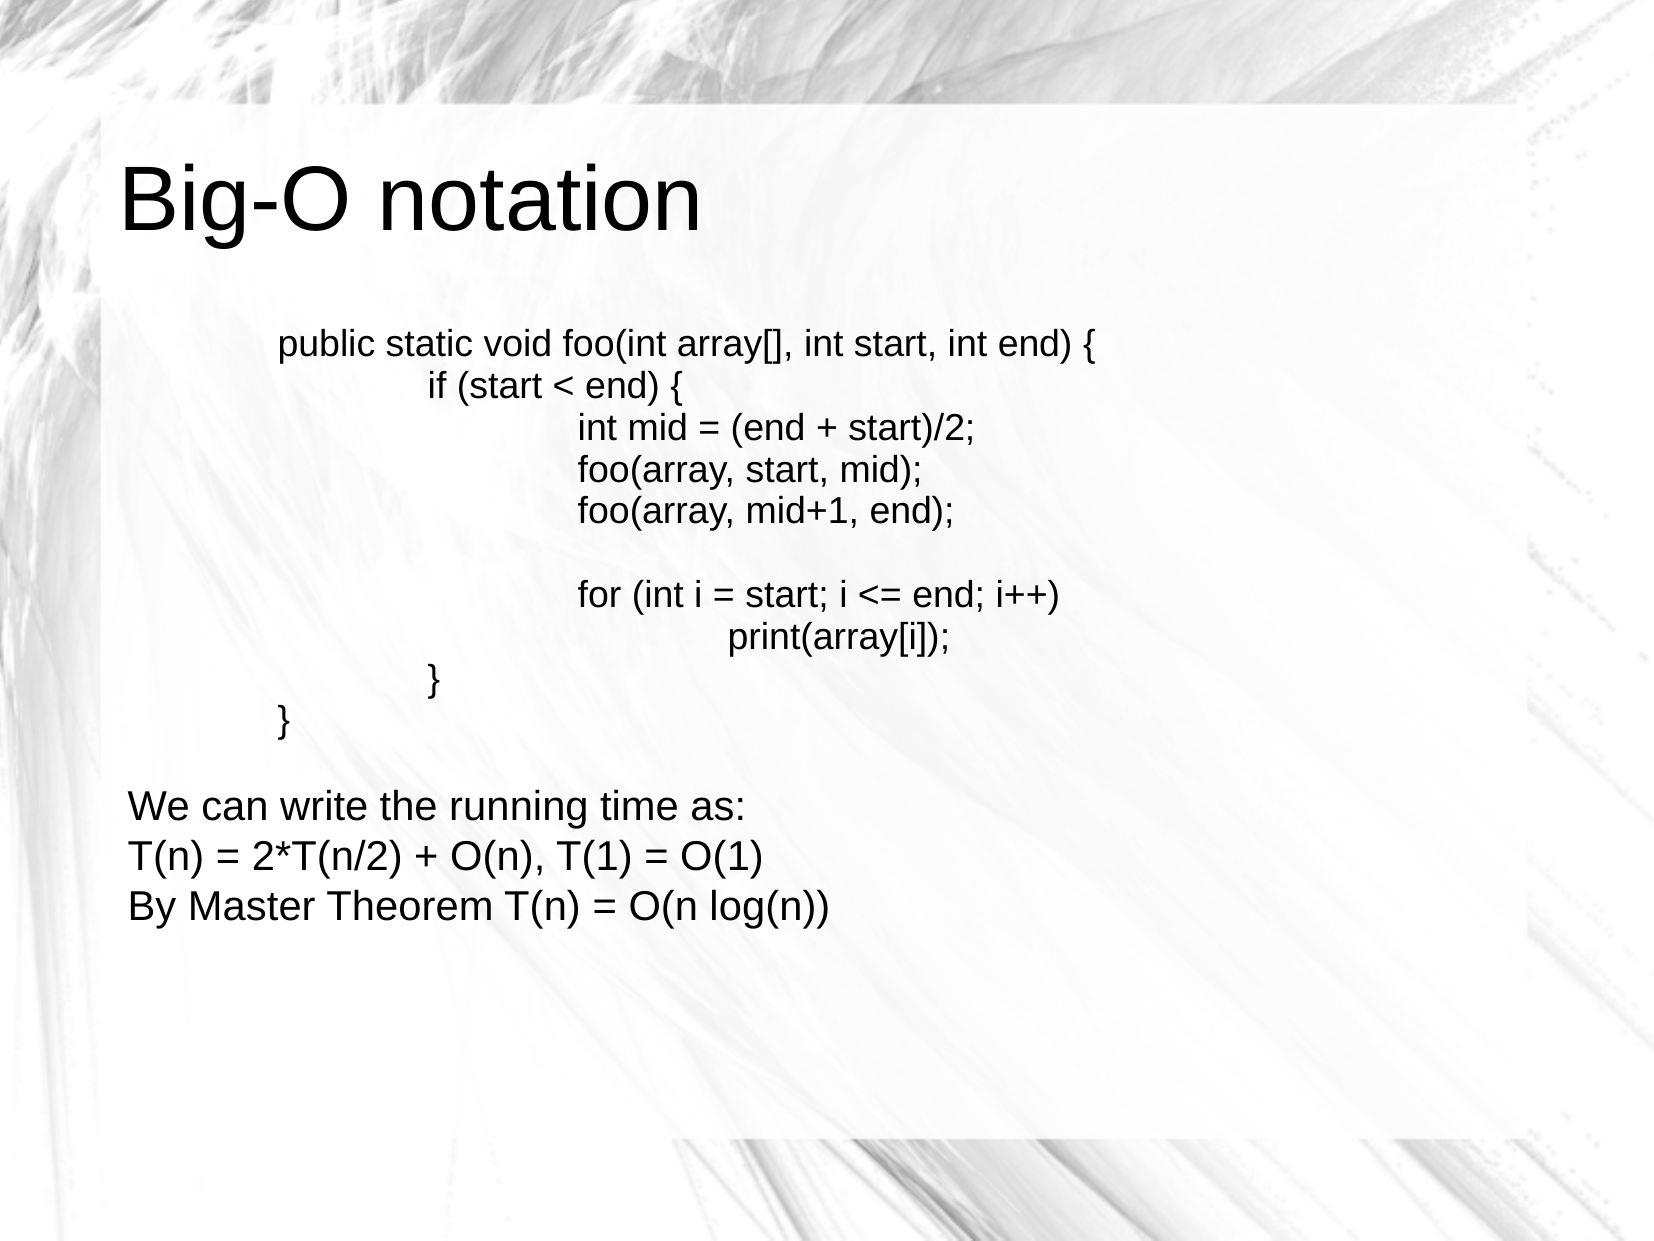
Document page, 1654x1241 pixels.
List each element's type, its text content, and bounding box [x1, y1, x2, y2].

list public static void foo(int array[], int start, int end) { if (start < end) { int mid = (end + start)/2; foo(array, start, mid); foo(array, mid+1, end); for (int i = start; i <= end; i++) print(array[i]); } } We can write the running time as: T(n) = 2*T(n/2) + O(n), T(1) = O(1) By Master Theorem T(n) = O(n log(n)) [118, 319, 1571, 1109]
title Big-O notation [118, 93, 1506, 299]
picture [0, 0, 1654, 1241]
